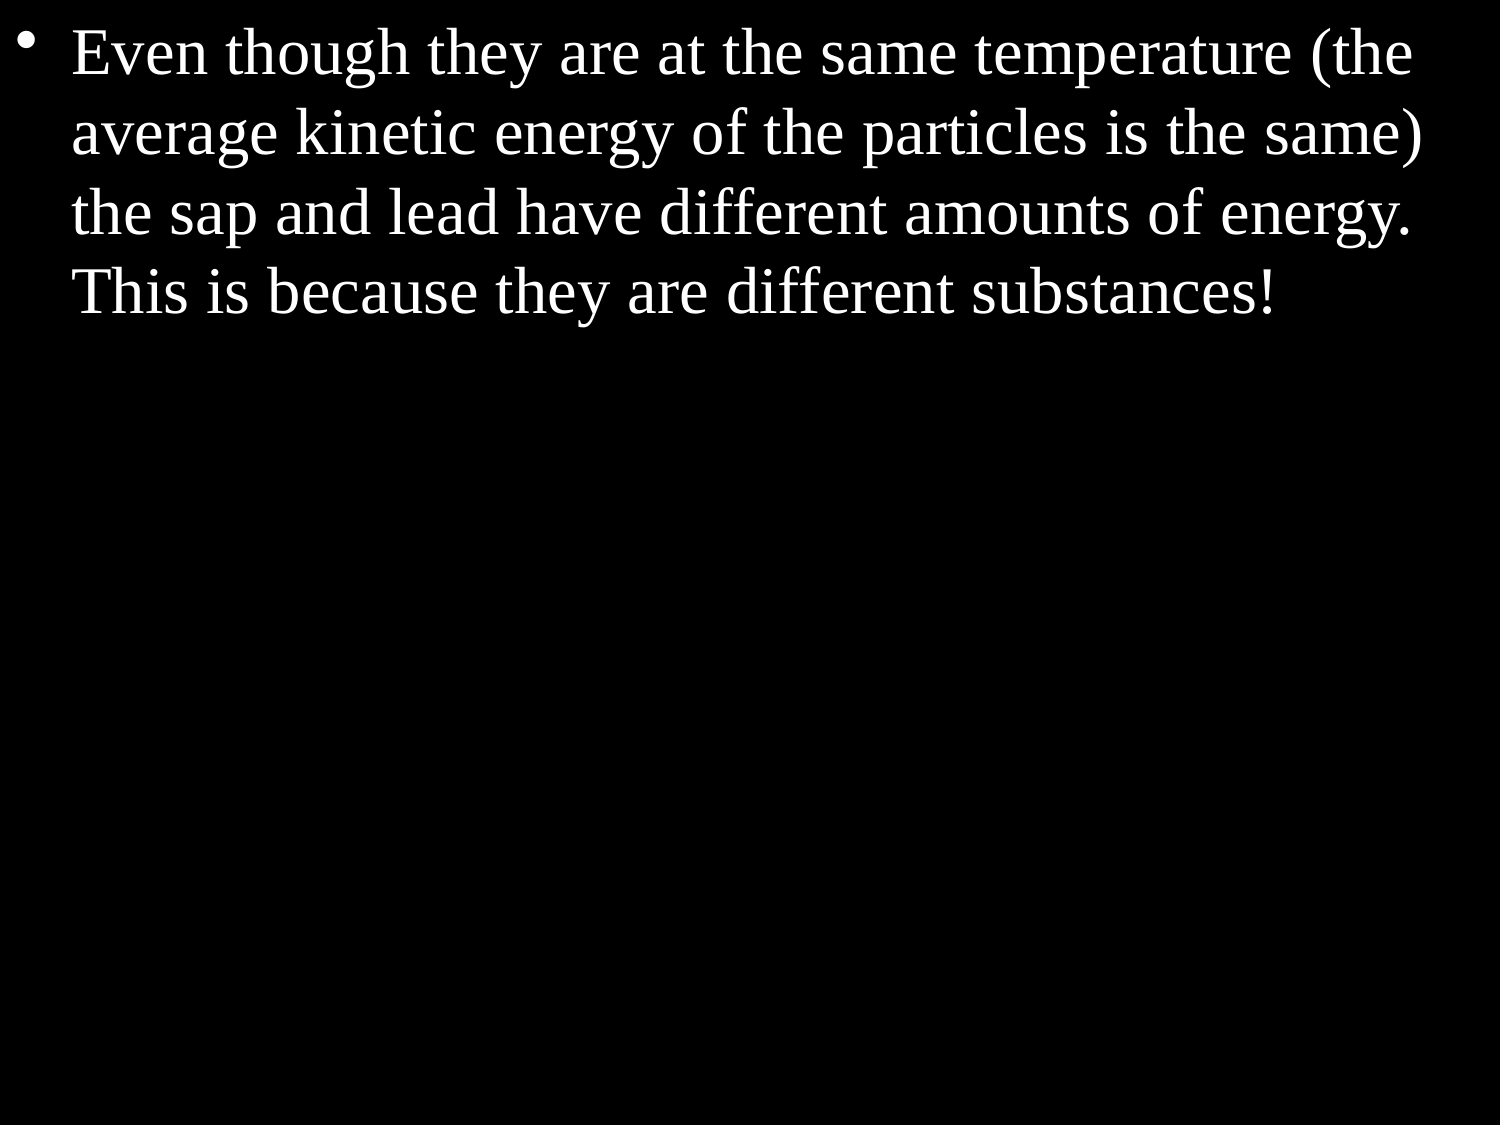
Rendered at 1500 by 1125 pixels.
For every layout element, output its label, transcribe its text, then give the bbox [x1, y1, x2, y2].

list Even though they are at the same temperature (the average kinetic energy of the particles is the same) the sap and lead have different amounts of energy. This is because they are different substances! [0, 0, 1500, 450]
